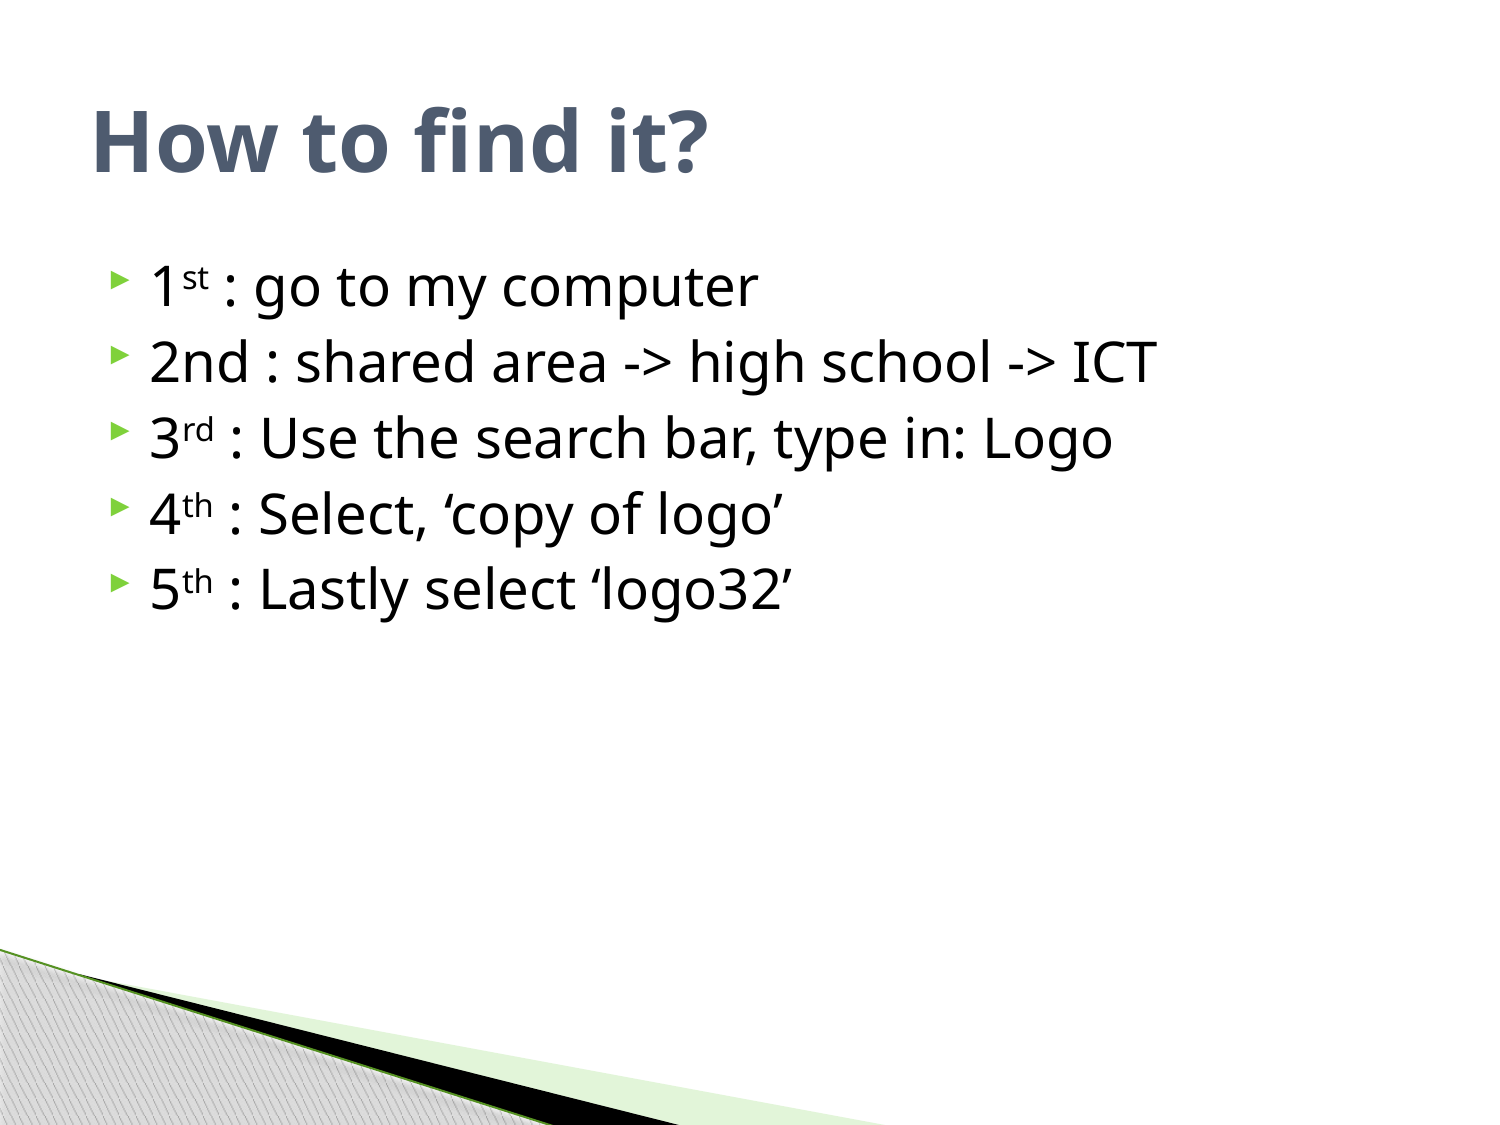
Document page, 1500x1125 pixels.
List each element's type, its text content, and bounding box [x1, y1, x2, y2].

list 1st : go to my computer 2nd : shared area -> high school -> ICT 3rd : Use the search bar, type in: Logo 4th : Select, ‘copy of logo’ 5th : Lastly select ‘logo32’ [75, 243, 1425, 986]
title How to find it? [75, 45, 1425, 233]
